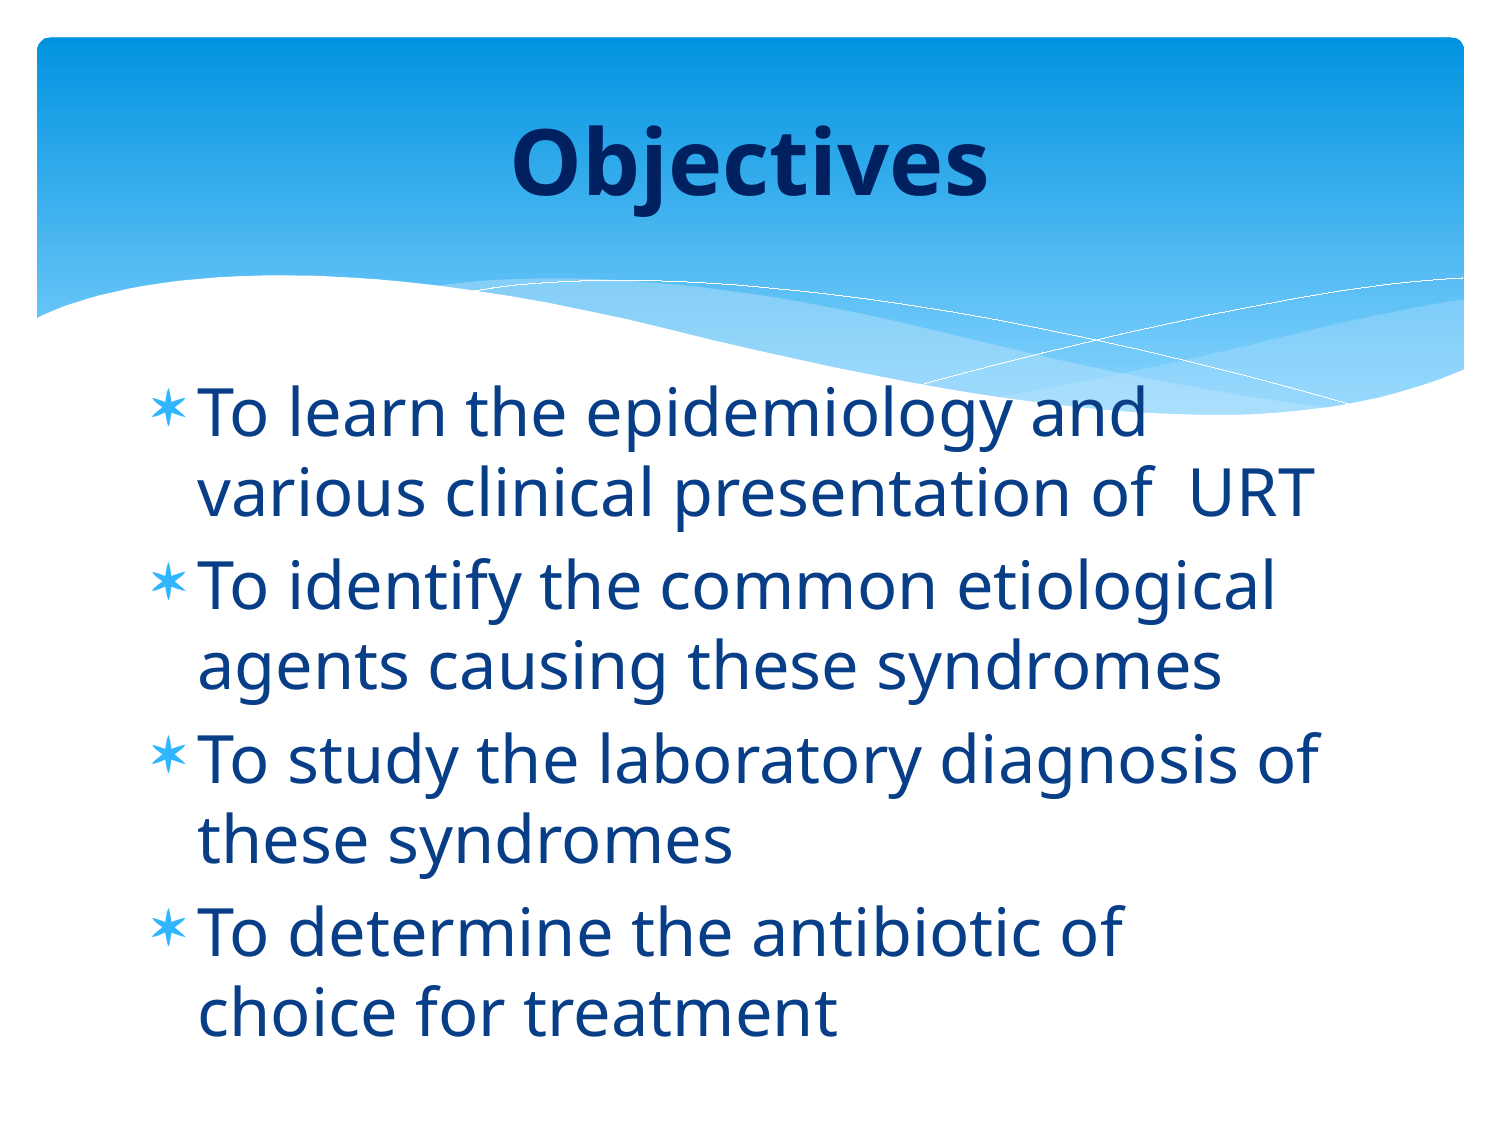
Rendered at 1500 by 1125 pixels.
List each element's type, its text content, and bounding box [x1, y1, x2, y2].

title Objectives [75, 55, 1425, 261]
list To learn the epidemiology and various clinical presentation of URT To identify the common etiological agents causing these syndromes To study the laboratory diagnosis of these syndromes To determine the antibiotic of choice for treatment [137, 362, 1353, 929]
